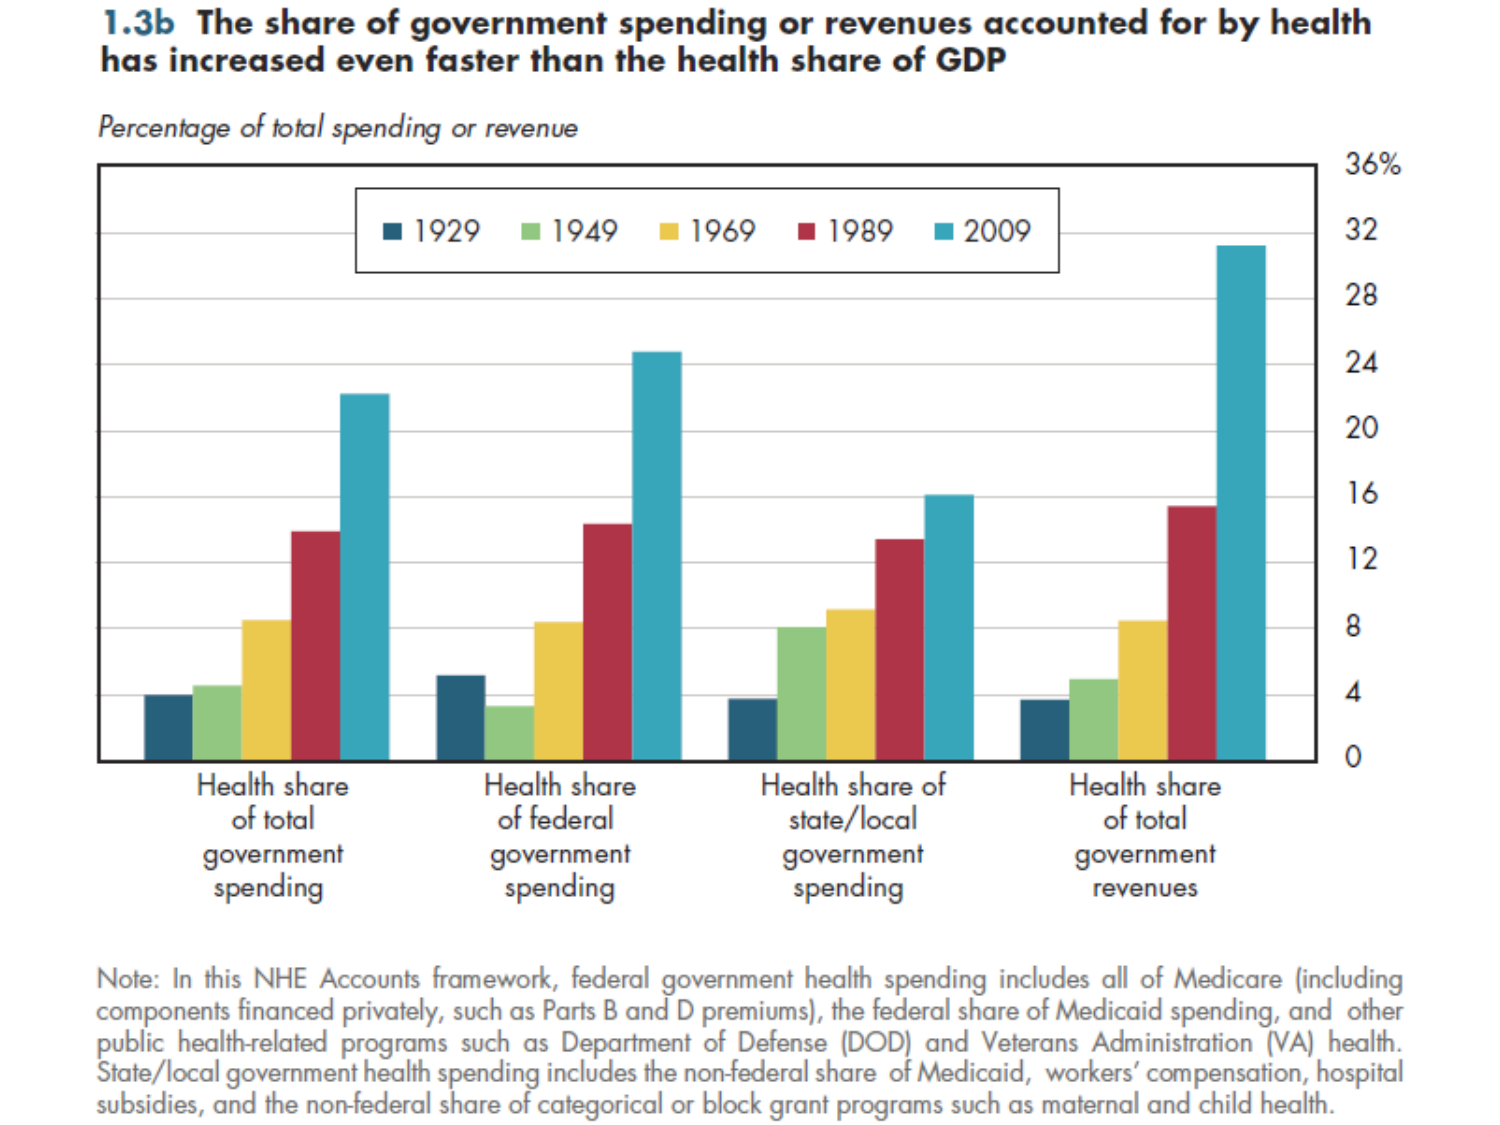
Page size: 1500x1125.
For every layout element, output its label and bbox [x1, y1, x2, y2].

picture [90, 0, 1410, 1125]
